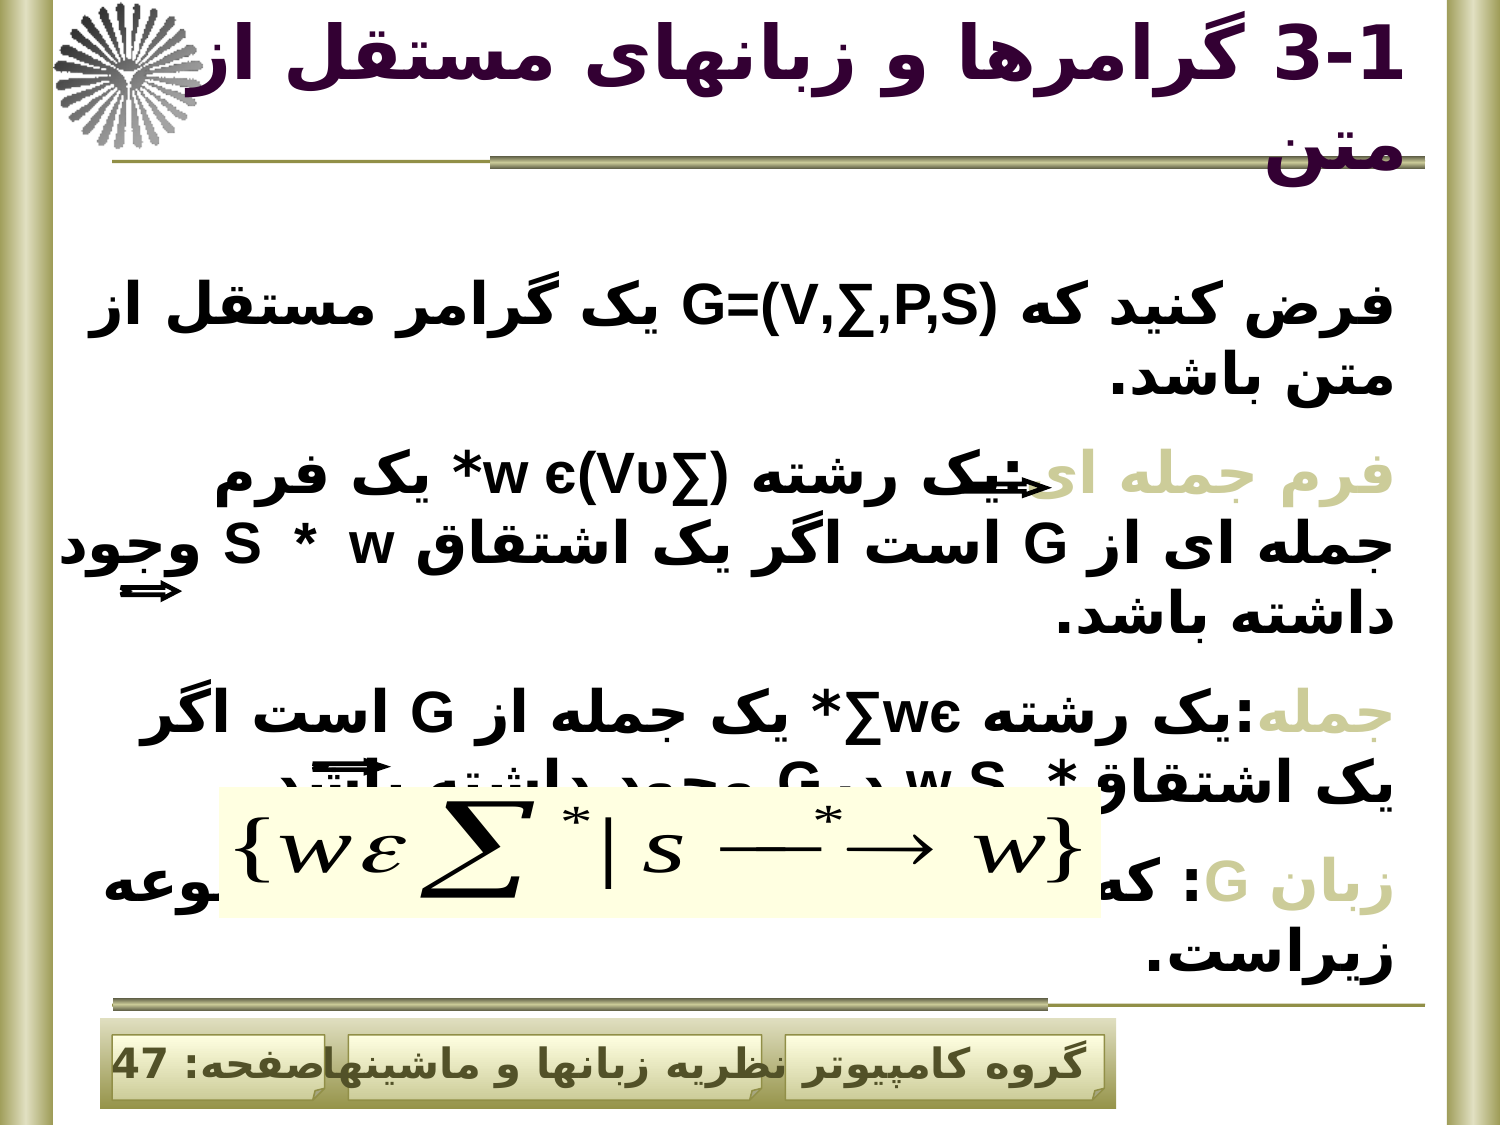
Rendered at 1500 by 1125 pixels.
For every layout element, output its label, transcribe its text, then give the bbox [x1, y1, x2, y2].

text_box 3-1 گرامرها و زبانهای مستقل از متن [147, 42, 1423, 147]
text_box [0, 258, 1500, 919]
